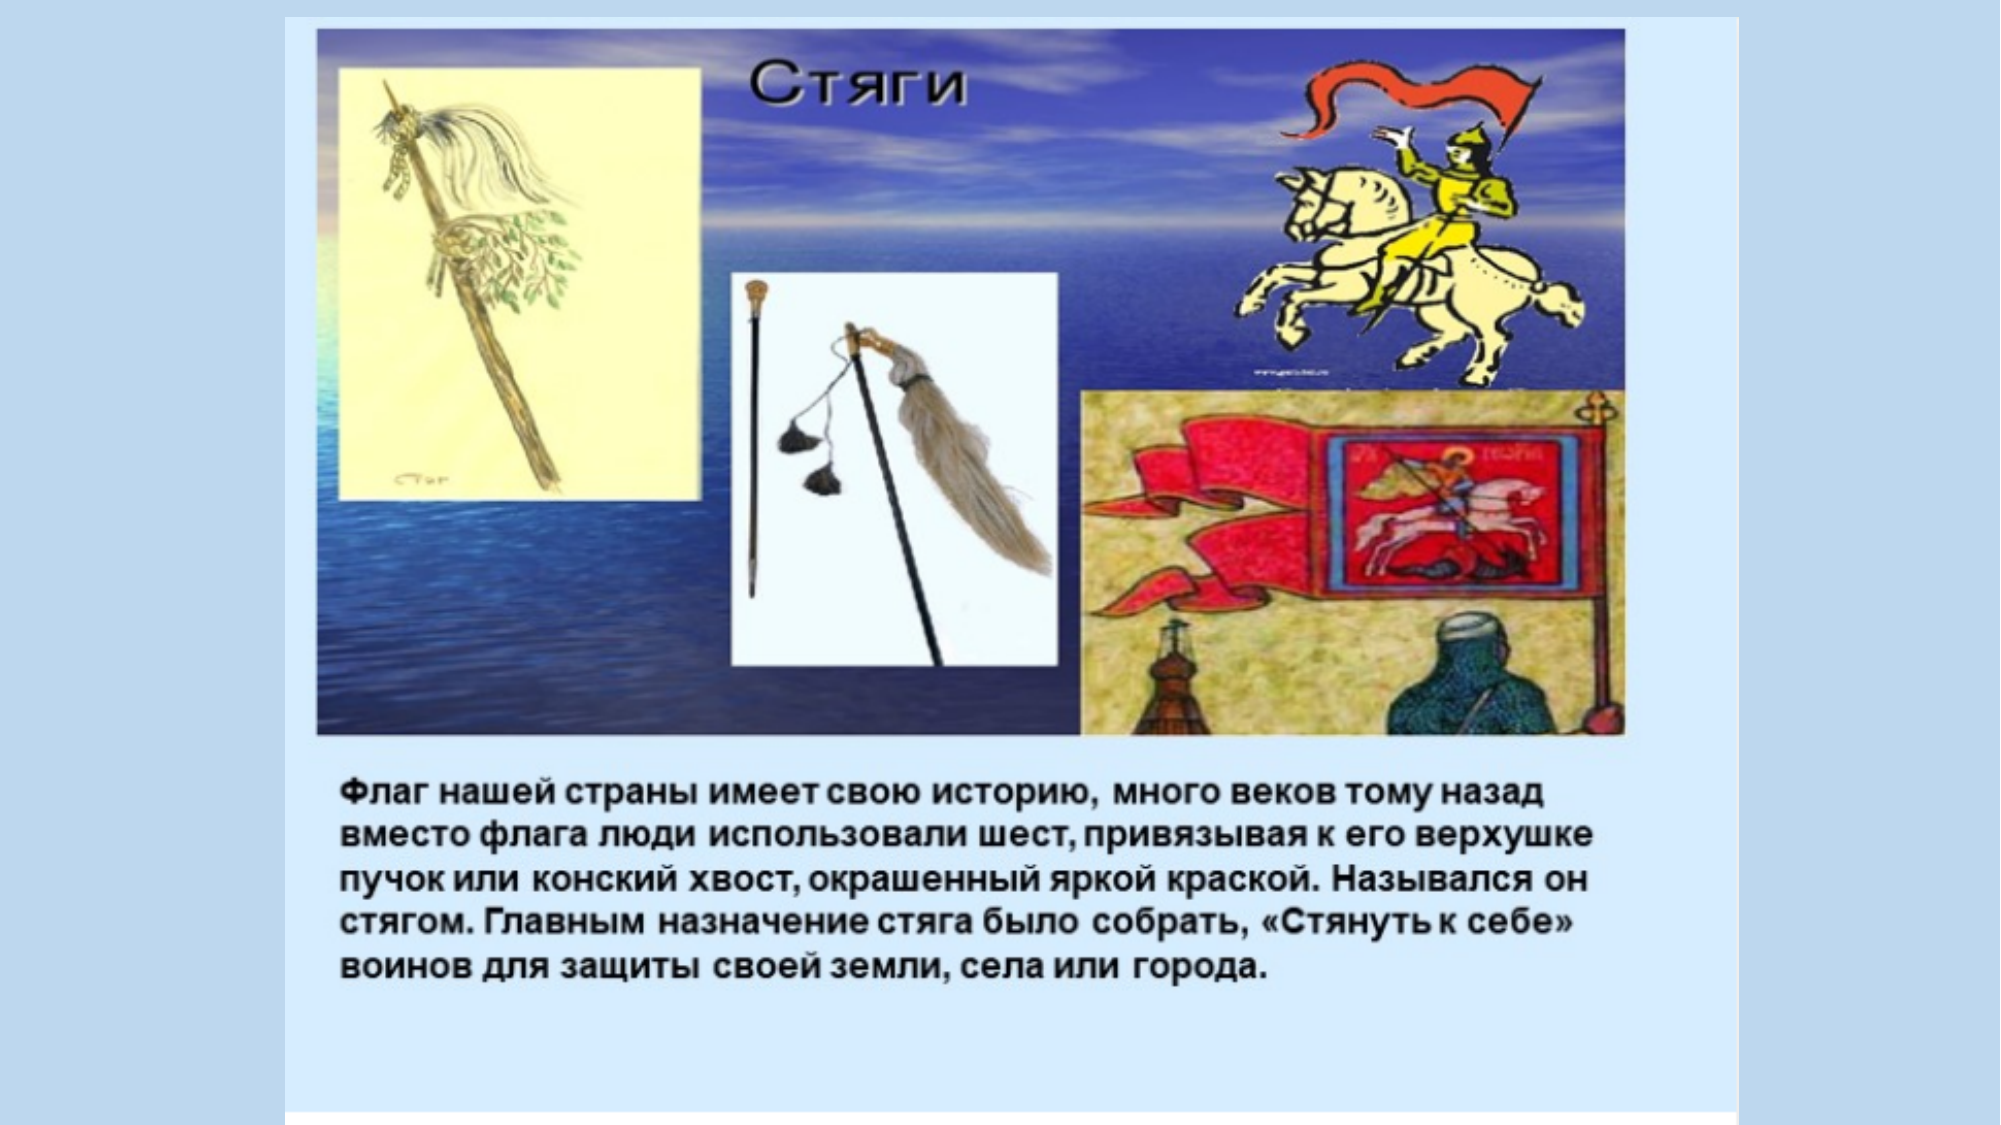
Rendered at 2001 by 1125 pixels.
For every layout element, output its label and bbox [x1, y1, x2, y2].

picture [285, 17, 1739, 1125]
